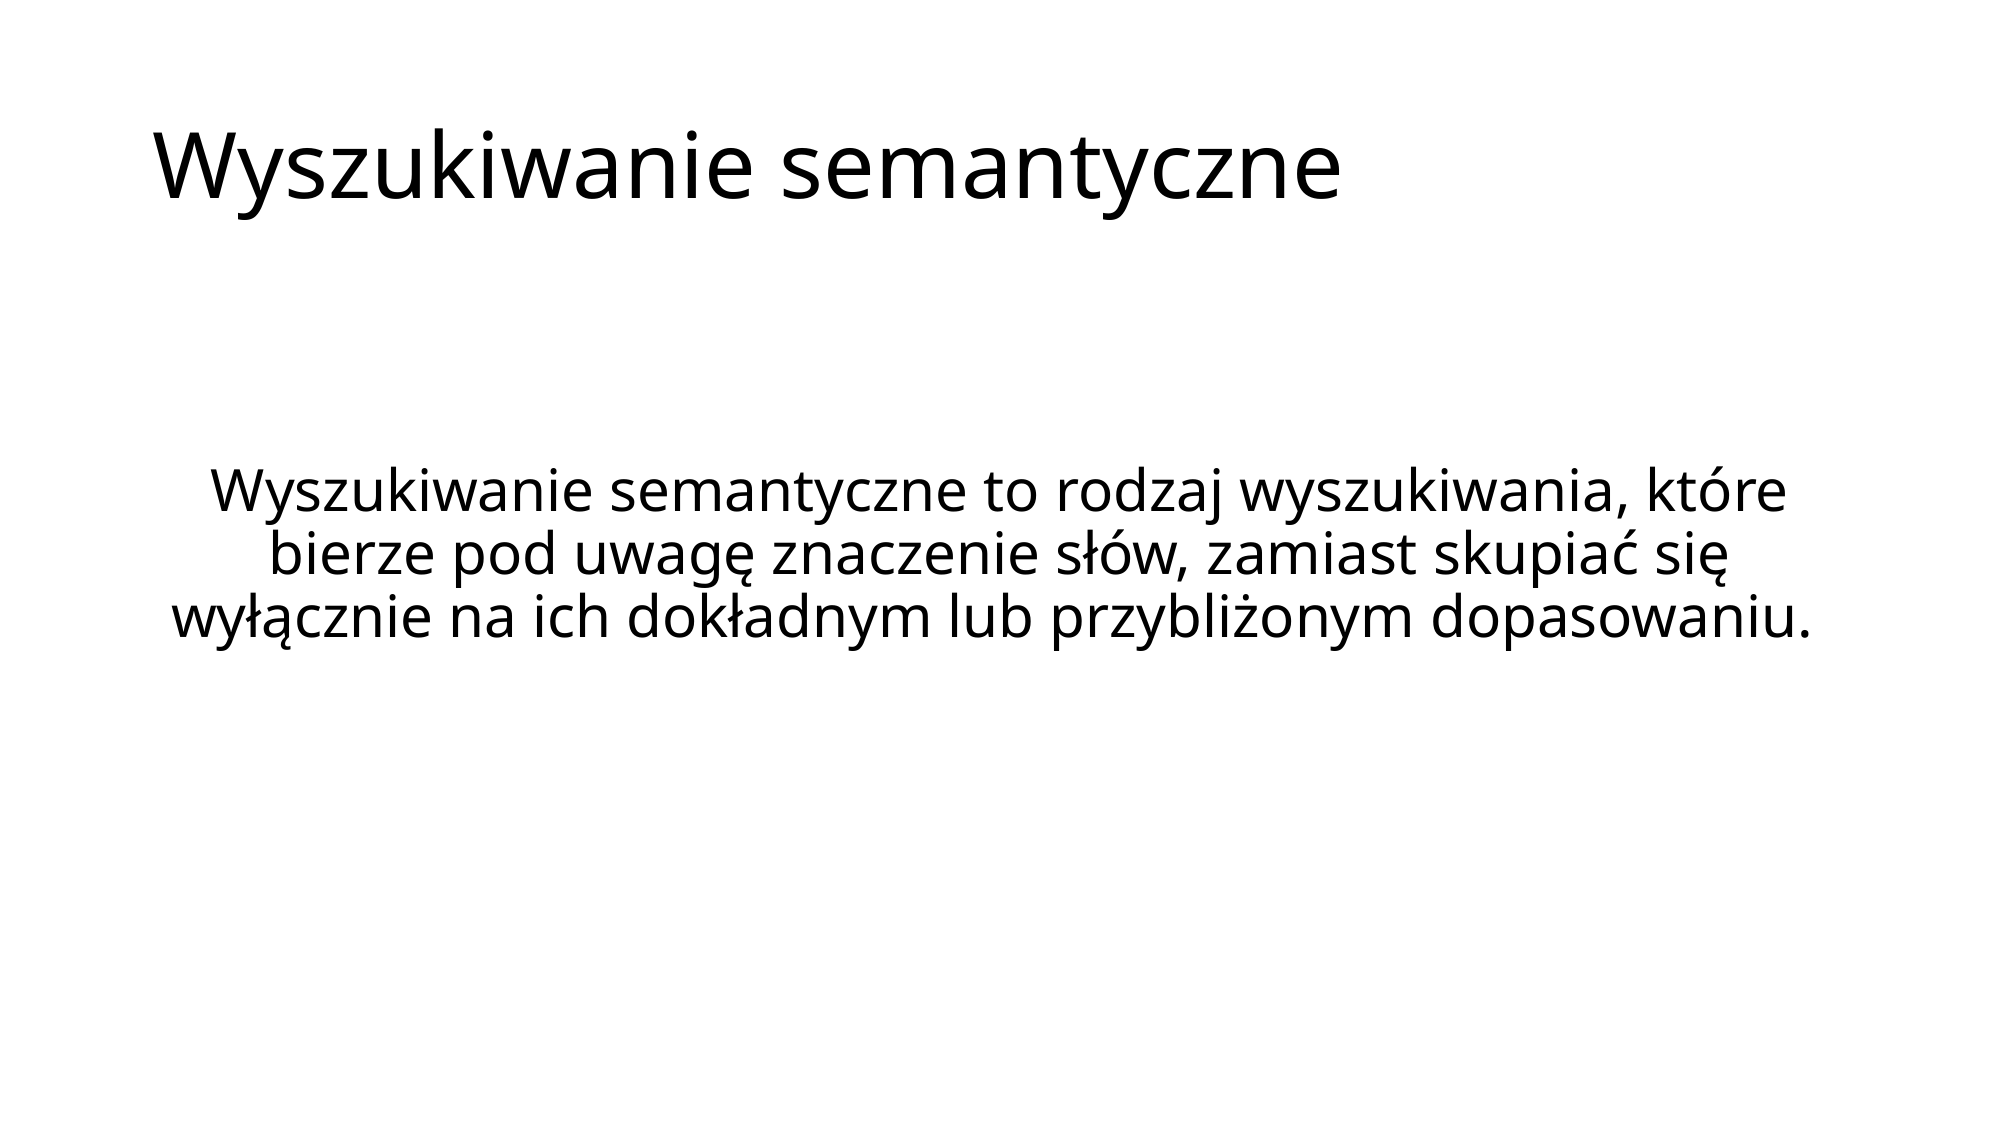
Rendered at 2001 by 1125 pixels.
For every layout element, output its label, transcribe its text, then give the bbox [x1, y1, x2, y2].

list Wyszukiwanie semantyczne to rodzaj wyszukiwania, które bierze pod uwagę znaczenie słów, zamiast skupiać się wyłącznie na ich dokładnym lub przybliżonym dopasowaniu. [137, 453, 1863, 672]
title Wyszukiwanie semantyczne [137, 59, 1863, 278]
